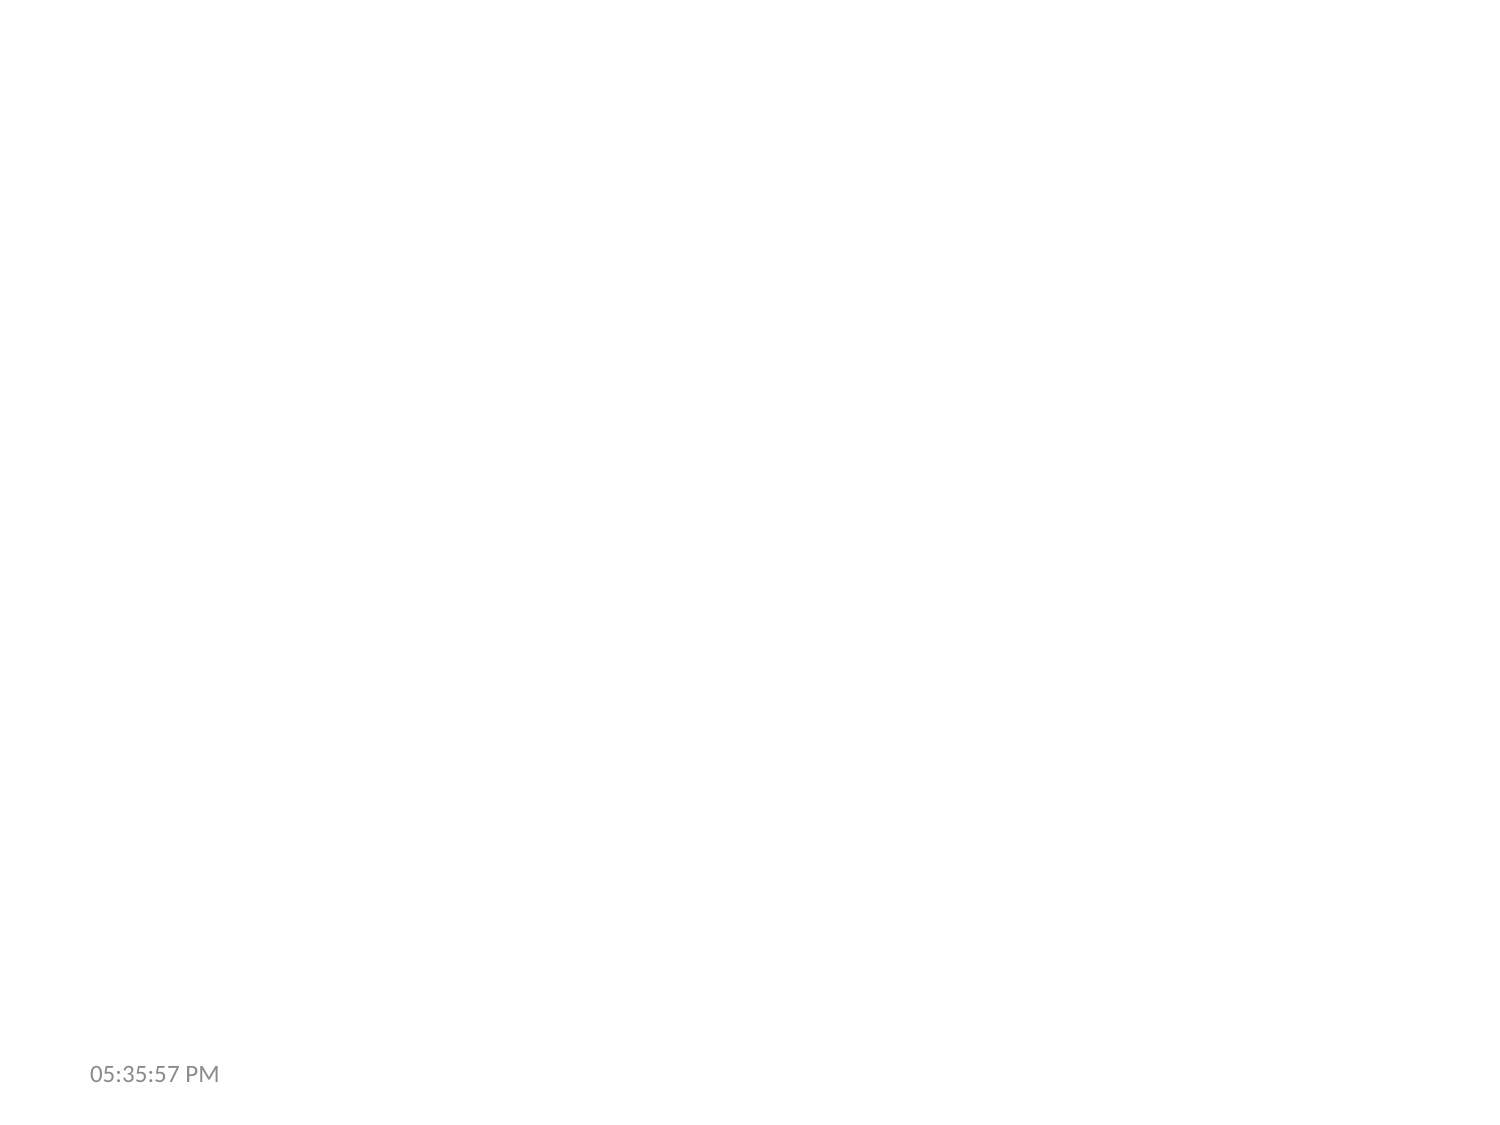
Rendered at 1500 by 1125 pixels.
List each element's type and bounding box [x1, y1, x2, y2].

slide_number [75, 1042, 425, 1103]
